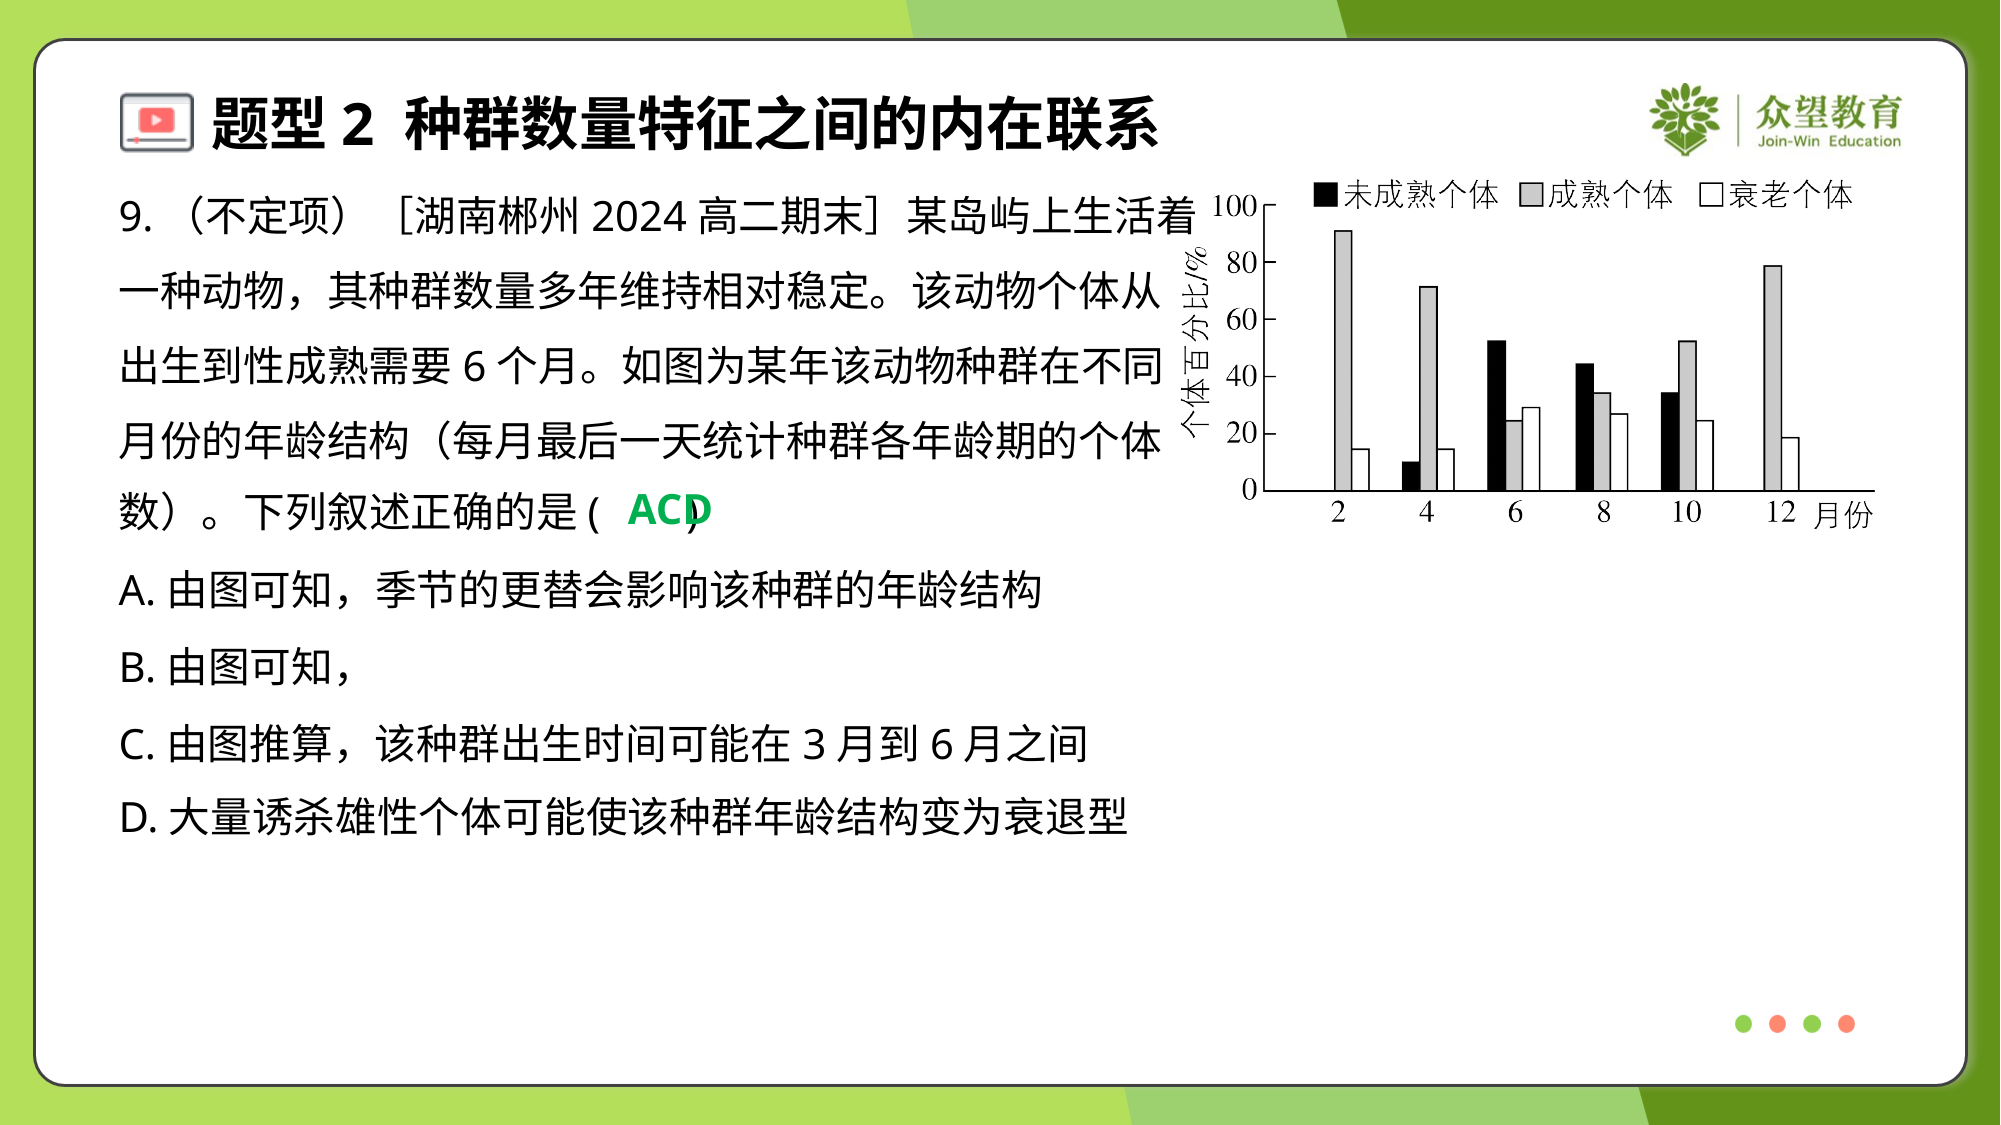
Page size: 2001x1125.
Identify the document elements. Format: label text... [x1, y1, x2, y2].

text_box ACD [609, 461, 732, 526]
text_box 9.（不定项）［湖南郴州2024高二期末］某岛屿上生活着 一种动物，其种群数量多年维持相对稳定。该动物个体从 出生到性成熟需要6个月。如图为某年该动物种群在不同 月份的年龄结构（每月最后一天统计种群各年龄期的个体 数）。下列叙述正确的是( ) [118, 164, 1166, 529]
picture [0, 0, 2000, 1125]
